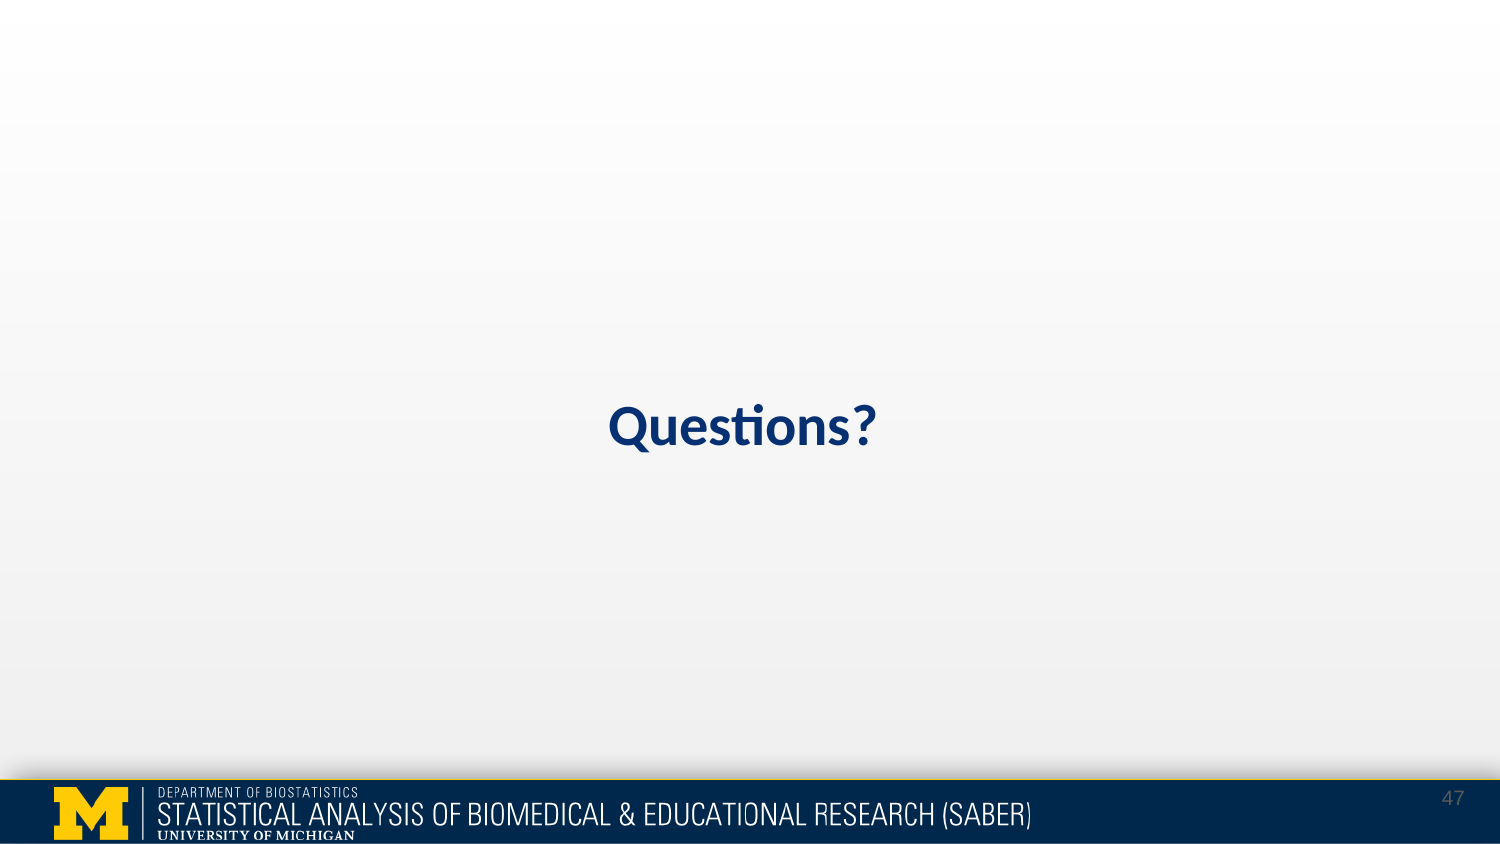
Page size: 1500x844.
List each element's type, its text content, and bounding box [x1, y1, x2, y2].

slide_number 47 [1389, 764, 1480, 830]
picture [54, 787, 1030, 840]
title Questions? [51, 352, 1449, 491]
